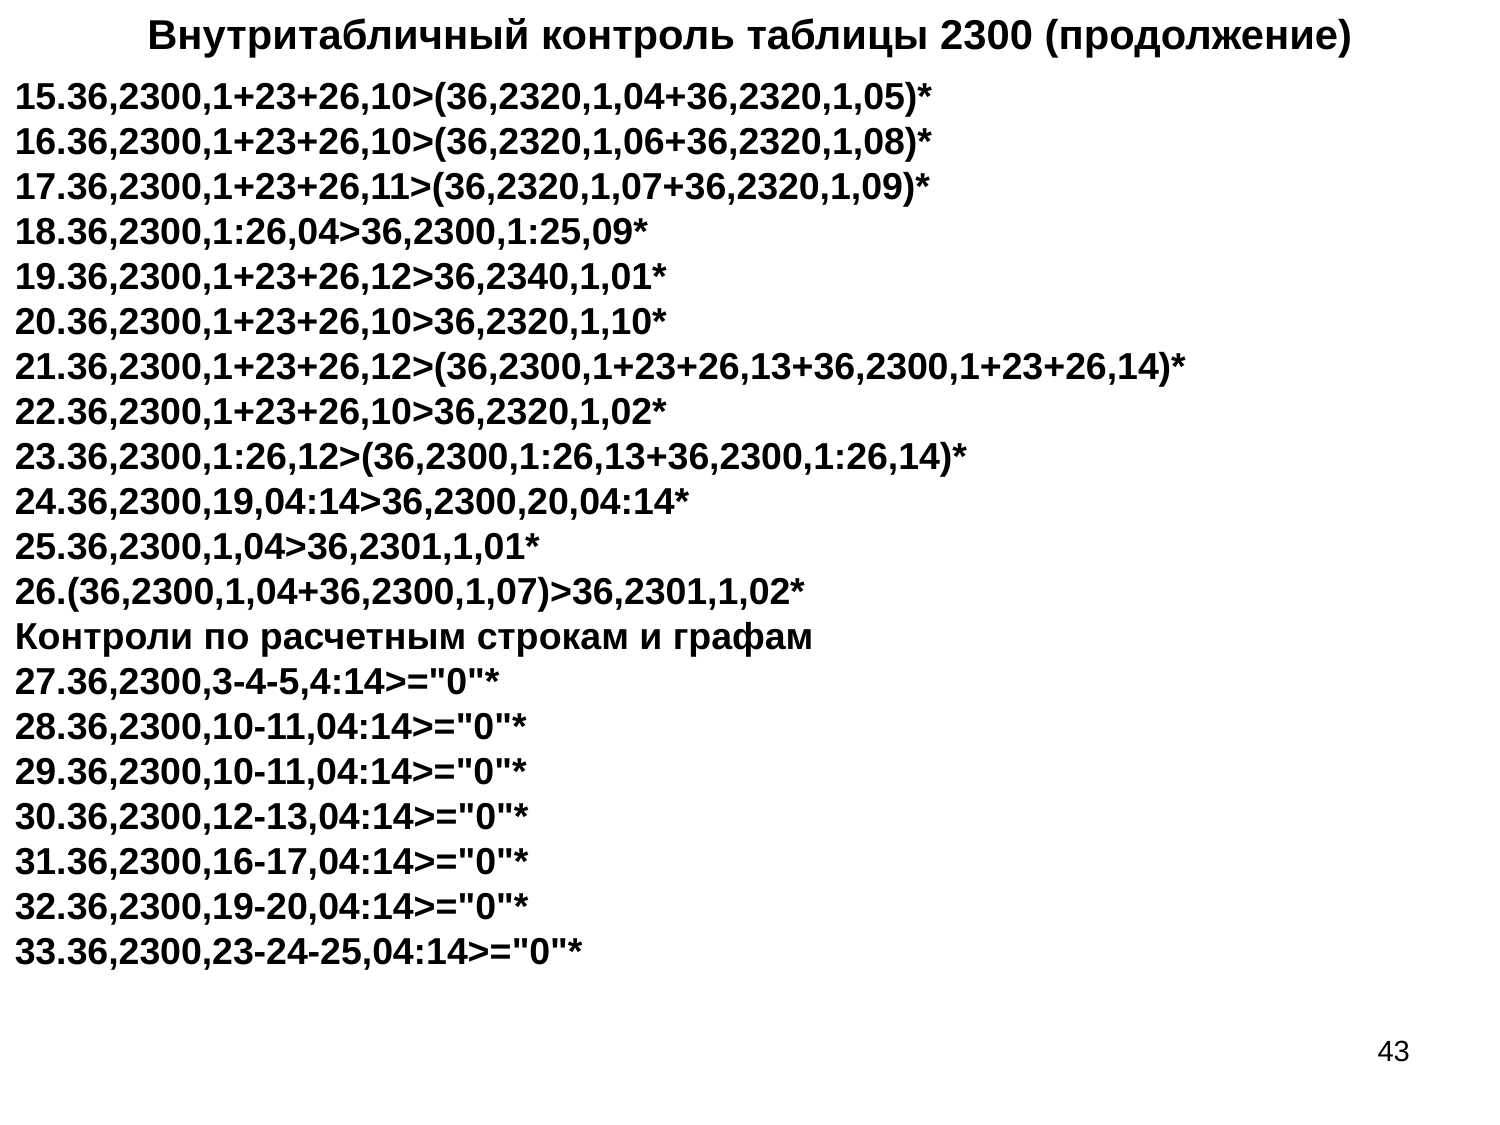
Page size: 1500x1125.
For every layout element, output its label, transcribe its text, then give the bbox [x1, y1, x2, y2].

text_box Внутритабличный контроль таблицы 2300 (продолжение) [74, 0, 1425, 68]
text_box 15.36,2300,1+23+26,10>(36,2320,1,04+36,2320,1,05)* 16.36,2300,1+23+26,10>(36,2320,1,06+36,2320,1,08)* 17.36,2300,1+23+26,11>(36,2320,1,07+36,2320,1,09)* 18.36,2300,1:26,04>36,2300,1:25,09* 19.36,2300,1+23+26,12>36,2340,1,01* 20.36,2300,1+23+26,10>36,2320,1,10* 21.36,2300,1+23+26,12>(36,2300,1+23+26,13+36,2300,1+23+26,14)* 22.36,2300,1+23+26,10>36,2320,1,02* 23.36,2300,1:26,12>(36,2300,1:26,13+36,2300,1:26,14)* 24.36,2300,19,04:14>36,2300,20,04:14* 25.36,2300,1,04>36,2301,1,01* 26.(36,2300,1,04+36,2300,1,07)>36,2301,1,02* Контроли по расчетным строкам и графам 27.36,2300,3-4-5,4:14>="0"* 28.36,2300,10-11,04:14>="0"* 29.36,2300,10-11,04:14>="0"* 30.36,2300,12-13,04:14>="0"* 31.36,2300,16-17,04:14>="0"* 32.36,2300,19-20,04:14>="0"* 33.36,2300,23-24-25,04:14>="0"* [0, 64, 1425, 1025]
slide_number 43 [1074, 1025, 1425, 1103]
